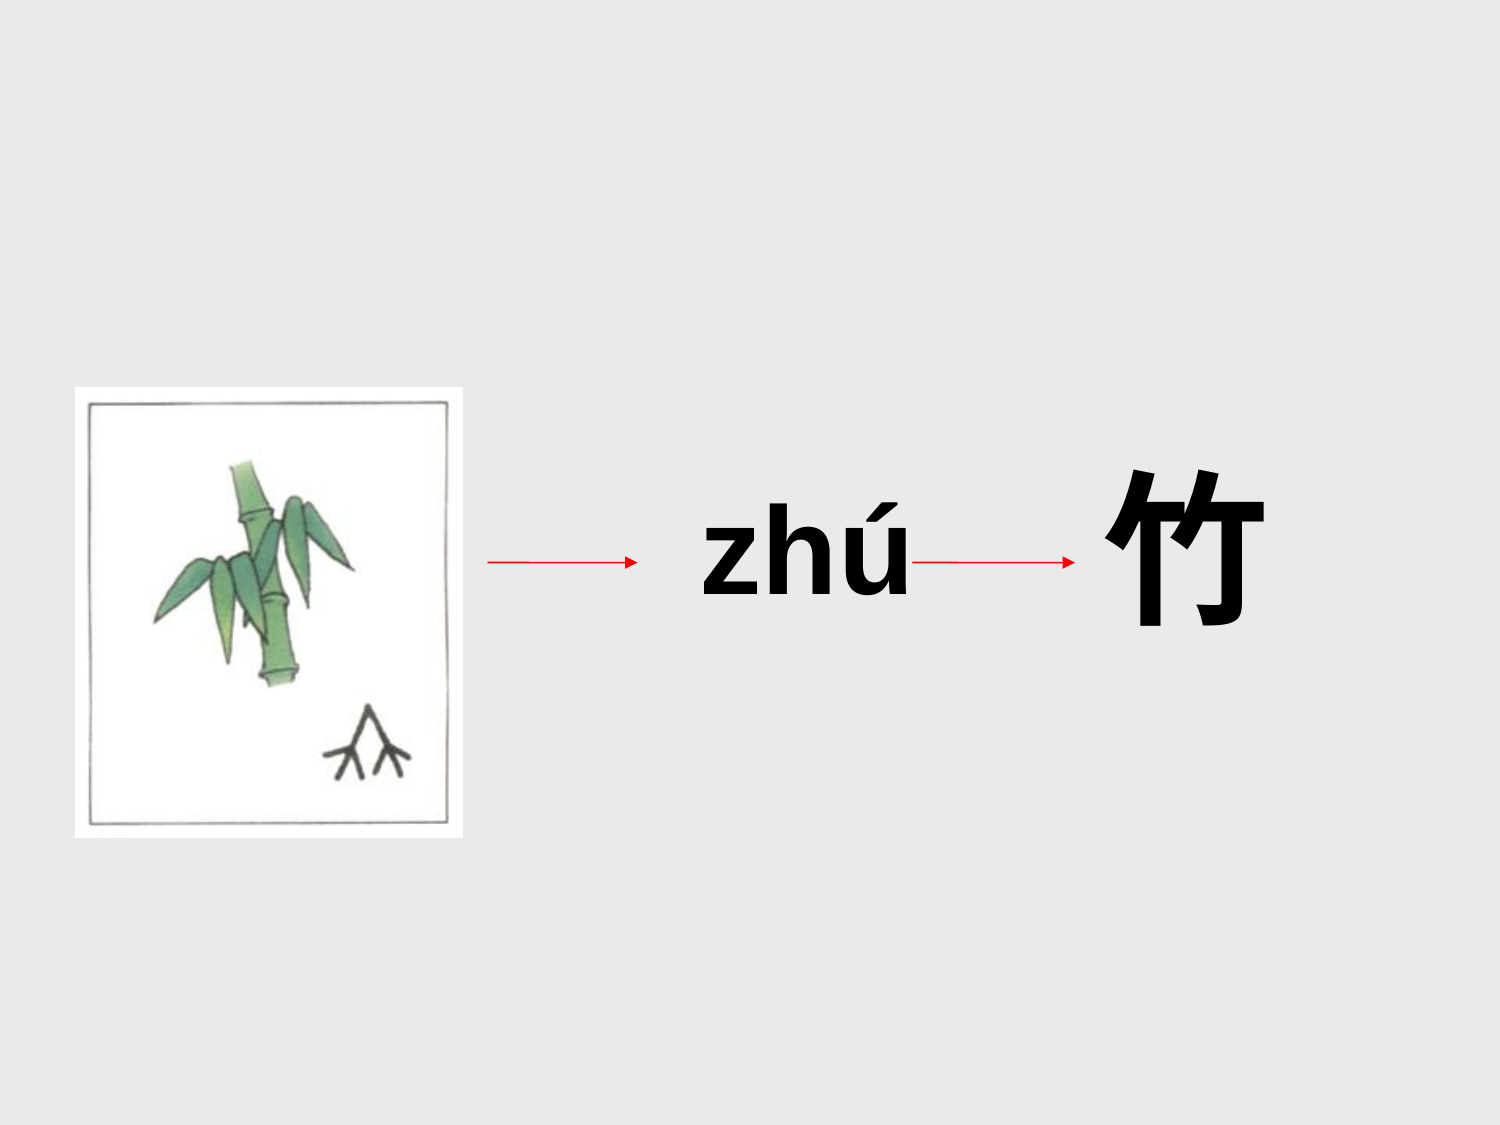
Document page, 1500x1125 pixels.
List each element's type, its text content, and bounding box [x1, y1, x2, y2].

picture [74, 387, 463, 838]
text_box [912, 556, 1075, 569]
text_box 竹 [1087, 437, 1312, 653]
text_box zhú [649, 462, 938, 628]
text_box [487, 556, 638, 569]
